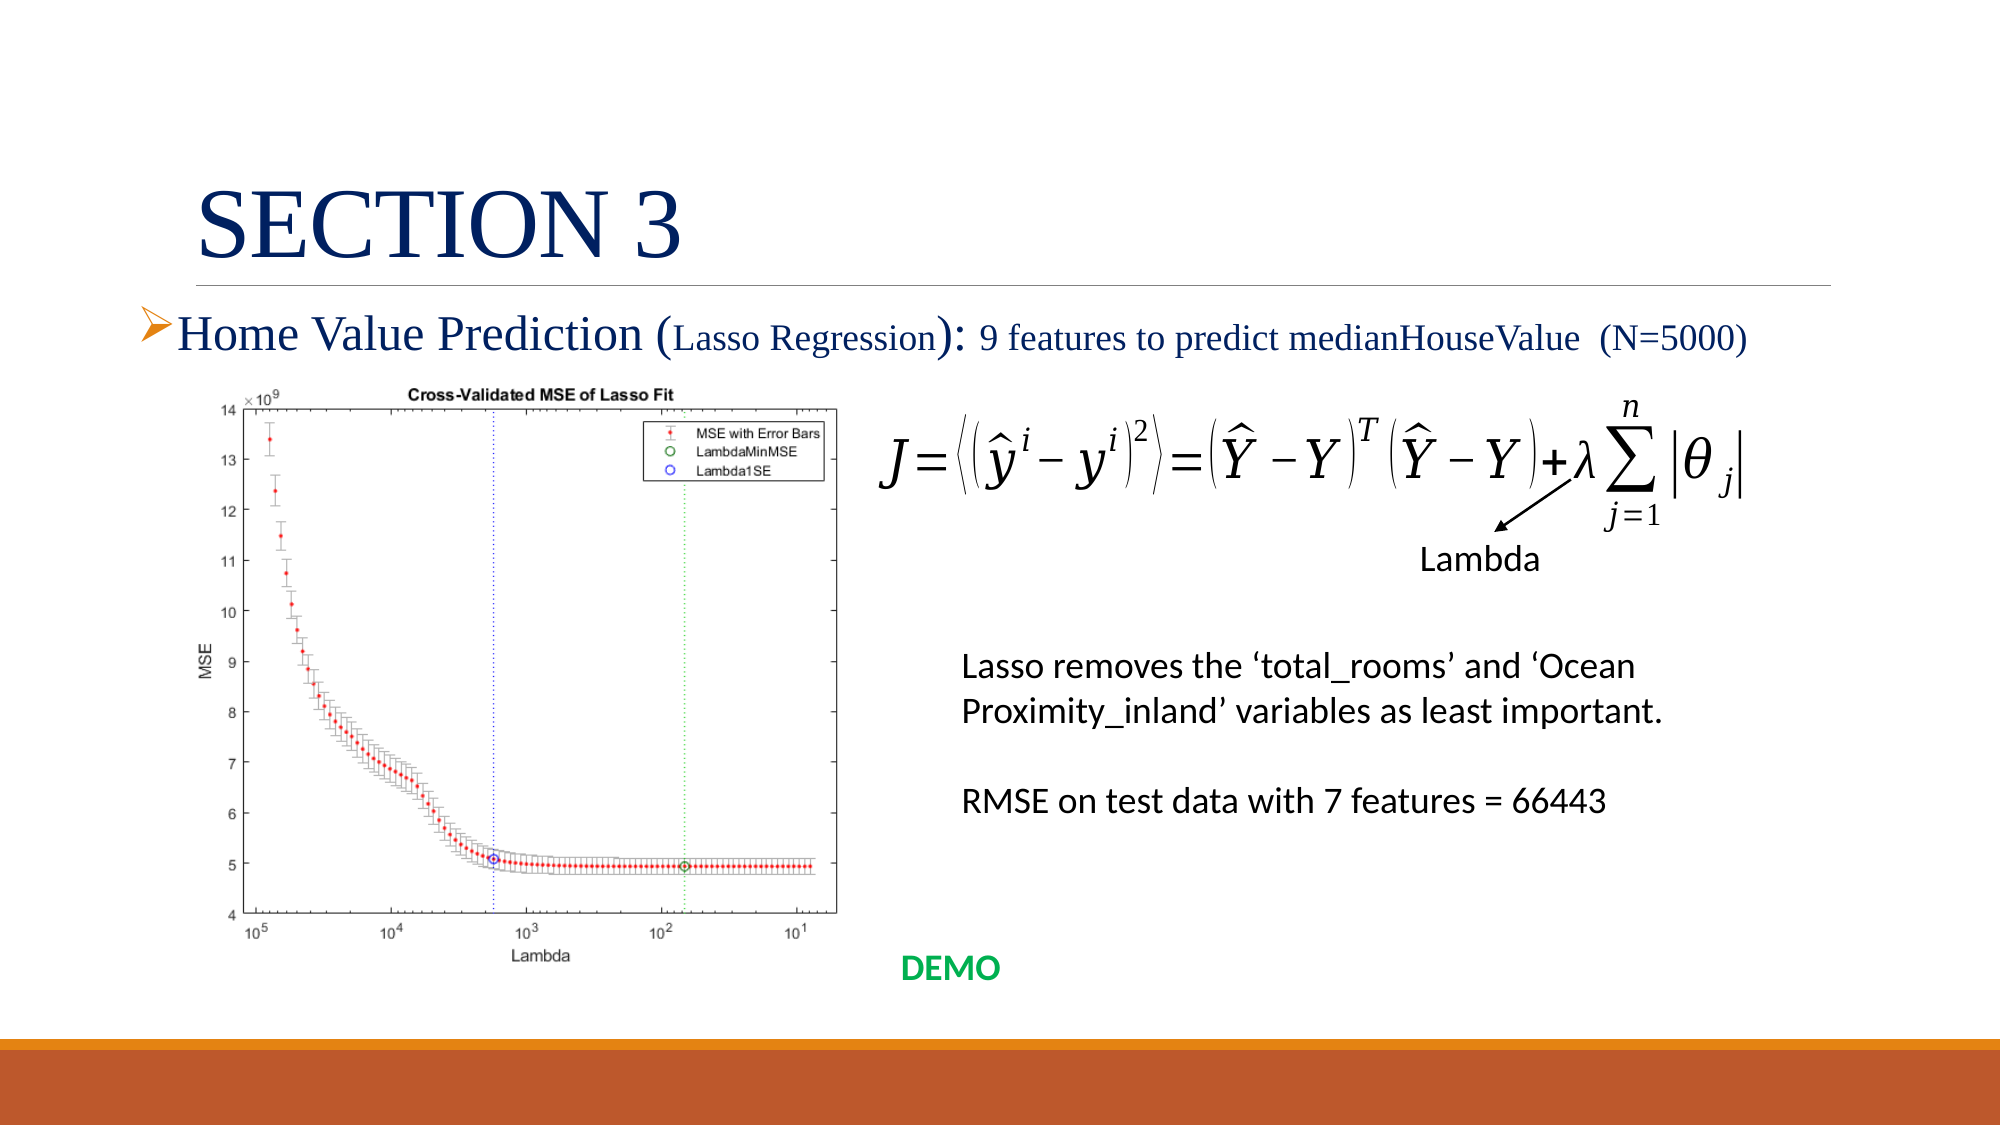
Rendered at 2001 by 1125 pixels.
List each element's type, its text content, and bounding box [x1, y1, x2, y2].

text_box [1493, 478, 1572, 533]
list Home Value Prediction (Lasso Regression): 9 features to predict medianHouseValue (N=5000) [137, 299, 1863, 1046]
picture [179, 362, 876, 983]
text_box DEMO [886, 935, 1142, 996]
text_box Lasso removes the ‘total_rooms’ and ‘Ocean Proximity_inland’ variables as least important. RMSE on test data with 7 features = 66443 [946, 633, 1830, 829]
text_box Lambda [1405, 526, 1598, 587]
title SECTION 3 [180, 47, 1830, 285]
